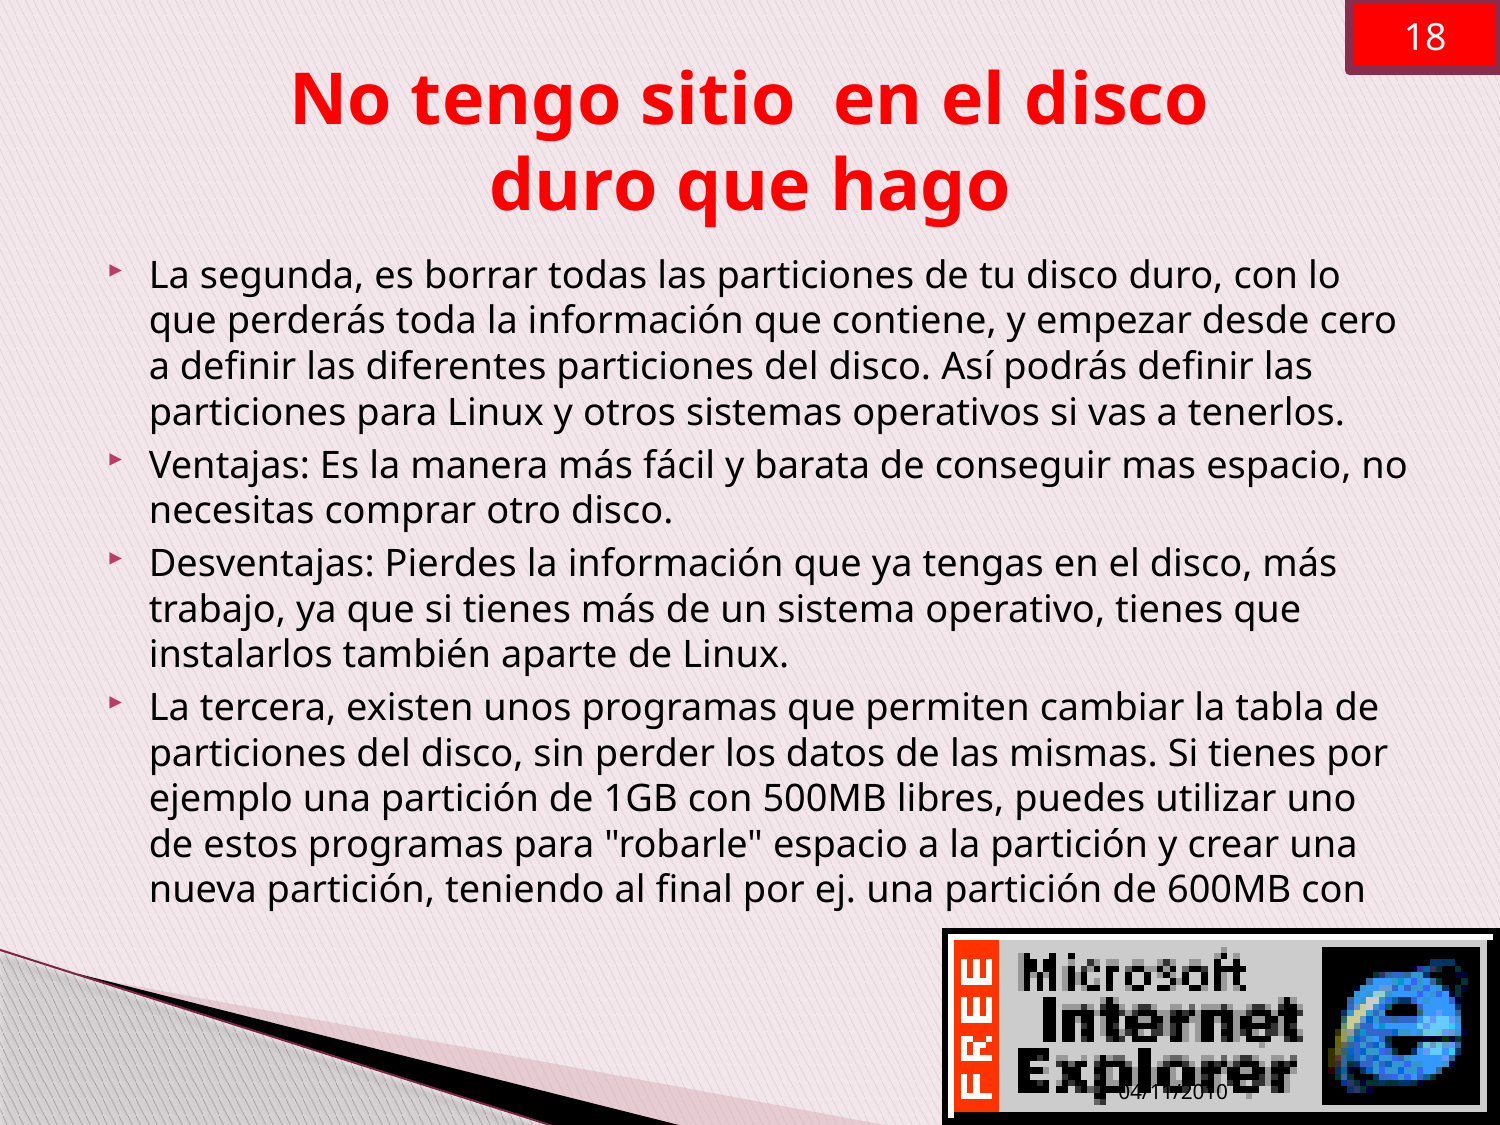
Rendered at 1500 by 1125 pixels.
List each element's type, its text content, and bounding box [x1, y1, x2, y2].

picture [942, 928, 1500, 1125]
list La segunda, es borrar todas las particiones de tu disco duro, con lo que perderás toda la información que contiene, y empezar desde cero a definir las diferentes particiones del disco. Así podrás definir las particiones para Linux y otros sistemas operativos si vas a tenerlos. Ventajas: Es la manera más fácil y barata de conseguir mas espacio, no necesitas comprar otro disco. Desventajas: Pierdes la información que ya tengas en el disco, más trabajo, ya que si tienes más de un sistema operativo, tienes que instalarlos también aparte de Linux. La tercera, existen unos programas que permiten cambiar la tabla de particiones del disco, sin perder los datos de las mismas. Si tienes por ejemplo una partición de 1GB con 500MB libres, puedes utilizar uno de estos programas para "robarle" espacio a la partición y crear una nueva partición, teniendo al final por ej. una partición de 600MB con [75, 243, 1425, 986]
title No tengo sitio en el disco duro que hago [75, 45, 1425, 233]
text_box 18 [1345, 0, 1500, 75]
